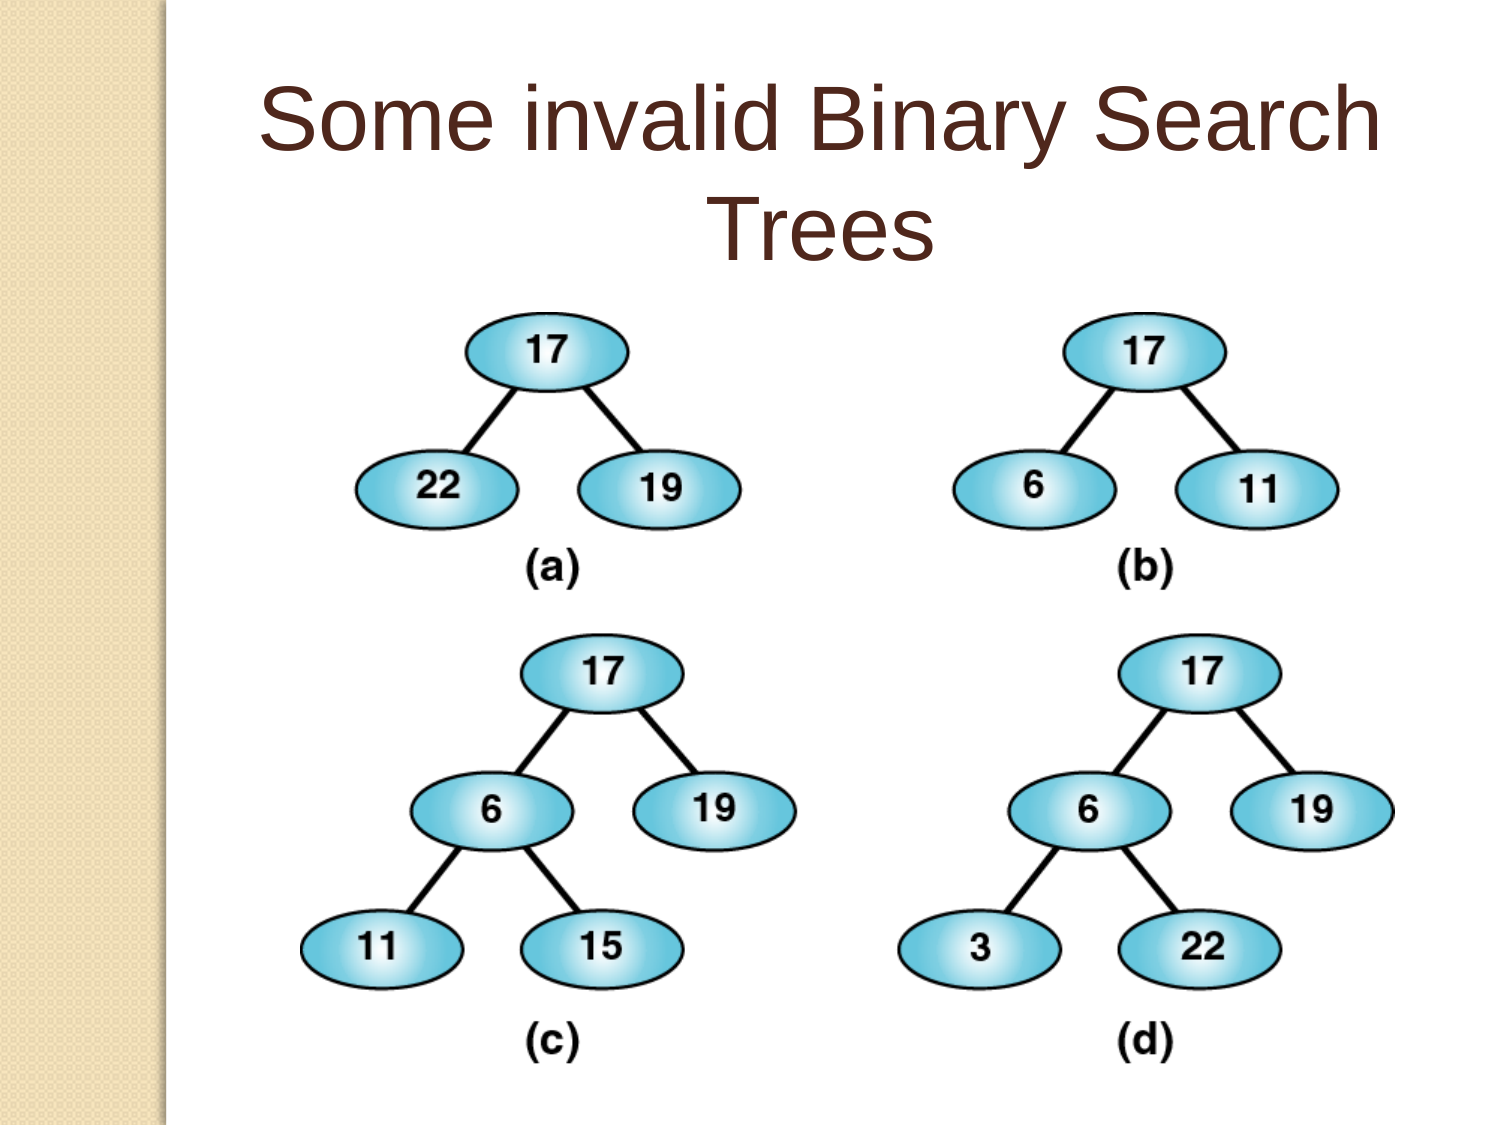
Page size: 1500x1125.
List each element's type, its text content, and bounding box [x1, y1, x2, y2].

picture [299, 312, 1395, 1065]
text_box Some invalid Binary Search Trees [174, 75, 1468, 263]
